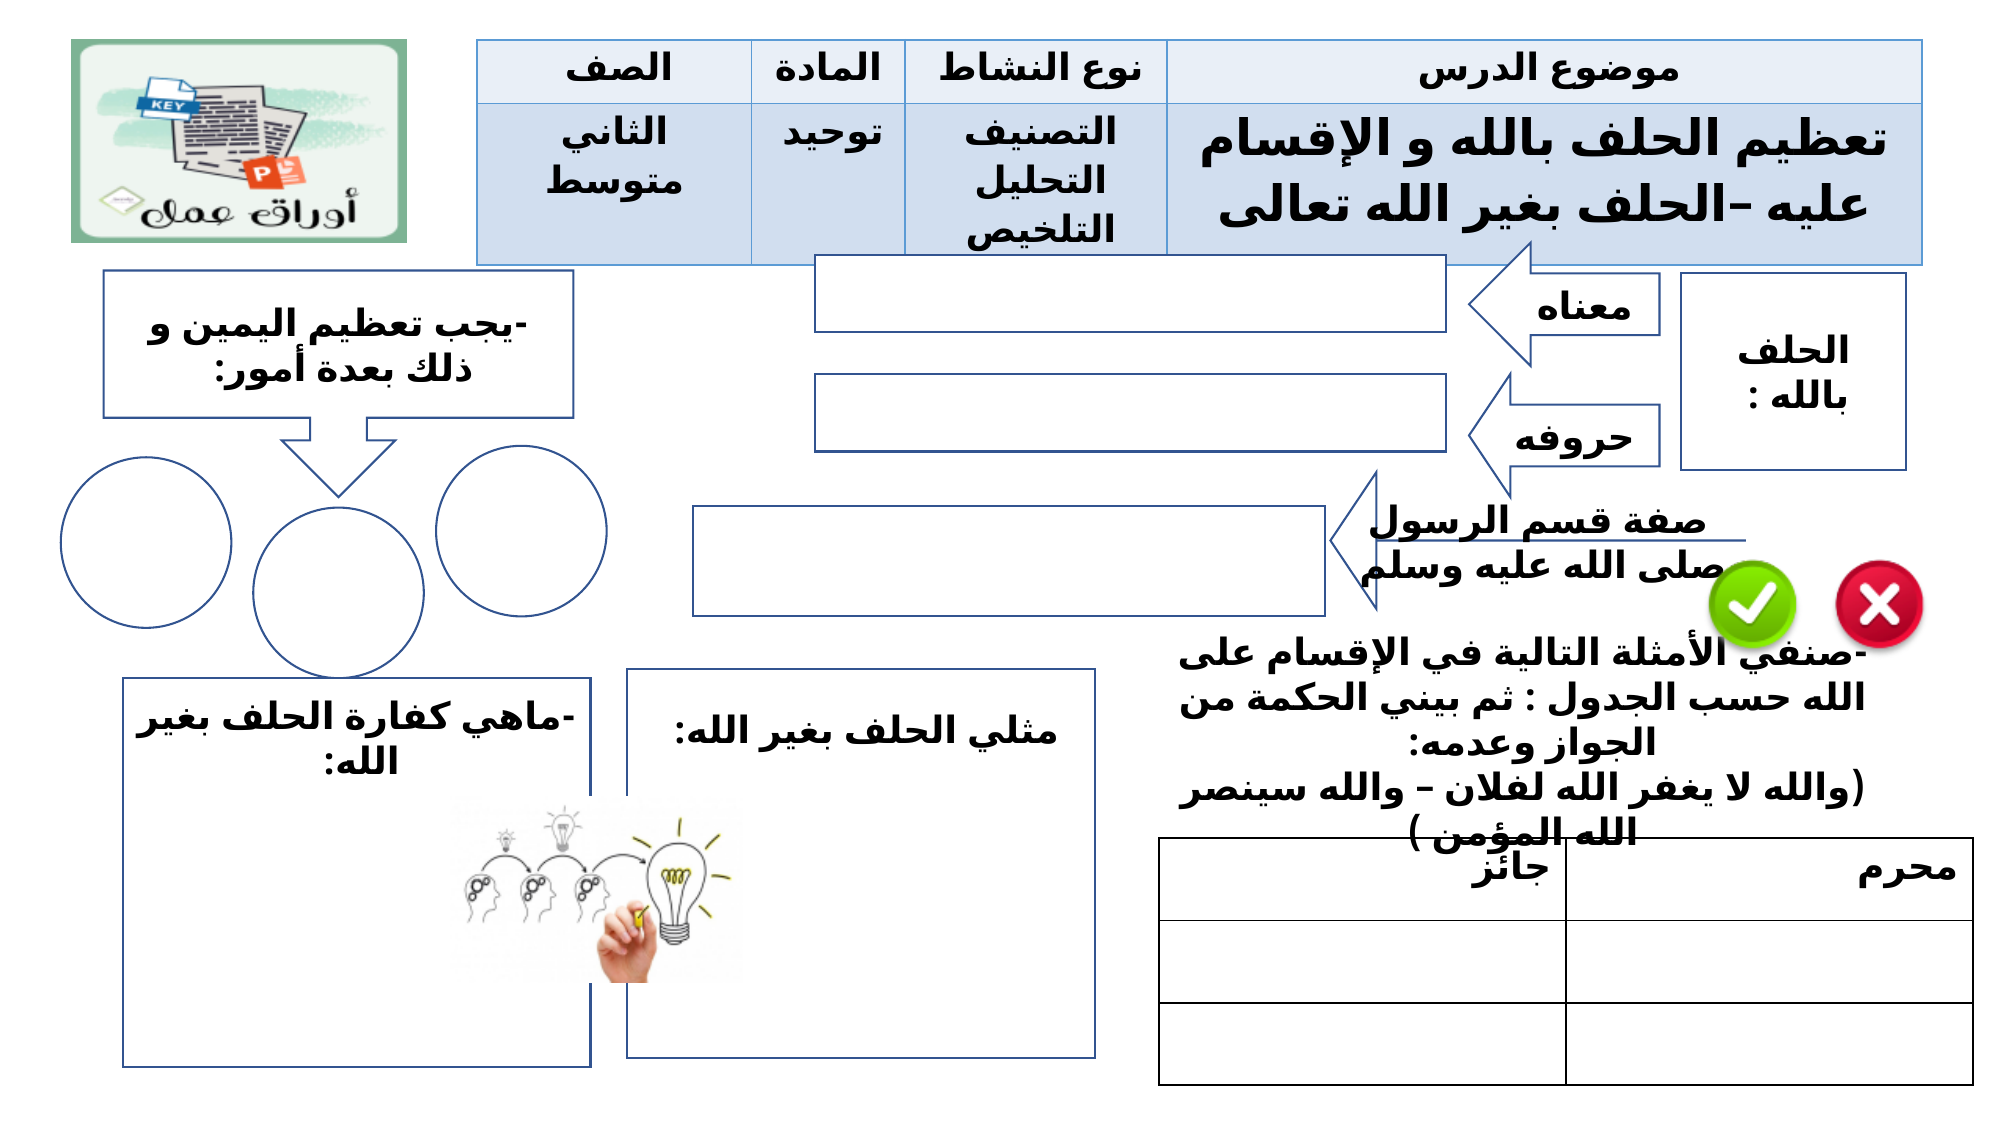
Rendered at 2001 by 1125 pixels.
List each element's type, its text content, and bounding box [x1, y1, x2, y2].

picture [1681, 469, 1951, 739]
table_header جائز [1160, 839, 1565, 920]
text_box [692, 505, 1326, 617]
table_cell الثاني متوسط [478, 104, 751, 264]
table_cell تعظيم الحلف بالله و الإقسام عليه –الحلف بغير الله تعالى [1168, 104, 1921, 264]
table_cell [1160, 1004, 1565, 1084]
text_box [814, 373, 1447, 453]
table_header موضوع الدرس [1168, 41, 1921, 103]
table_header الصف [478, 41, 751, 103]
text_box معناه [1467, 240, 1661, 369]
text_box صفة قسم الرسول صلى الله عليه وسلم [1329, 468, 1681, 613]
picture [450, 796, 743, 983]
table_cell [1160, 921, 1565, 1002]
text_box مثلي الحلف بغير الله: [626, 668, 1096, 1059]
table_cell [1567, 921, 1972, 1002]
text_box [435, 444, 608, 618]
text_box [252, 506, 425, 677]
table_header محرم [1567, 839, 1972, 920]
text_box -صنفي الأمثلة التالية في الإقسام على الله حسب الجدول : ثم بيني الحكمة من الجواز وعدمه: (والله لا يغفر الله لفلان – والله سينصر الله المؤمن ) [1138, 661, 1907, 837]
table_header المادة [752, 41, 904, 103]
table_cell التصنيف التحليل التلخيص [906, 104, 1166, 254]
text_box الحلف بالله : [1680, 272, 1907, 471]
text_box [59, 456, 233, 629]
table_cell [1567, 1004, 1972, 1084]
text_box -ماهي كفارة الحلف بغير الله: [122, 677, 592, 1068]
table_header نوع النشاط [906, 41, 1166, 103]
text_box -يجب تعظيم اليمين و ذلك بعدة أمور: [102, 269, 575, 499]
table_cell توحيد [752, 104, 904, 264]
text_box [814, 254, 1447, 333]
text_box حروفه [1467, 370, 1661, 501]
picture [71, 39, 407, 243]
